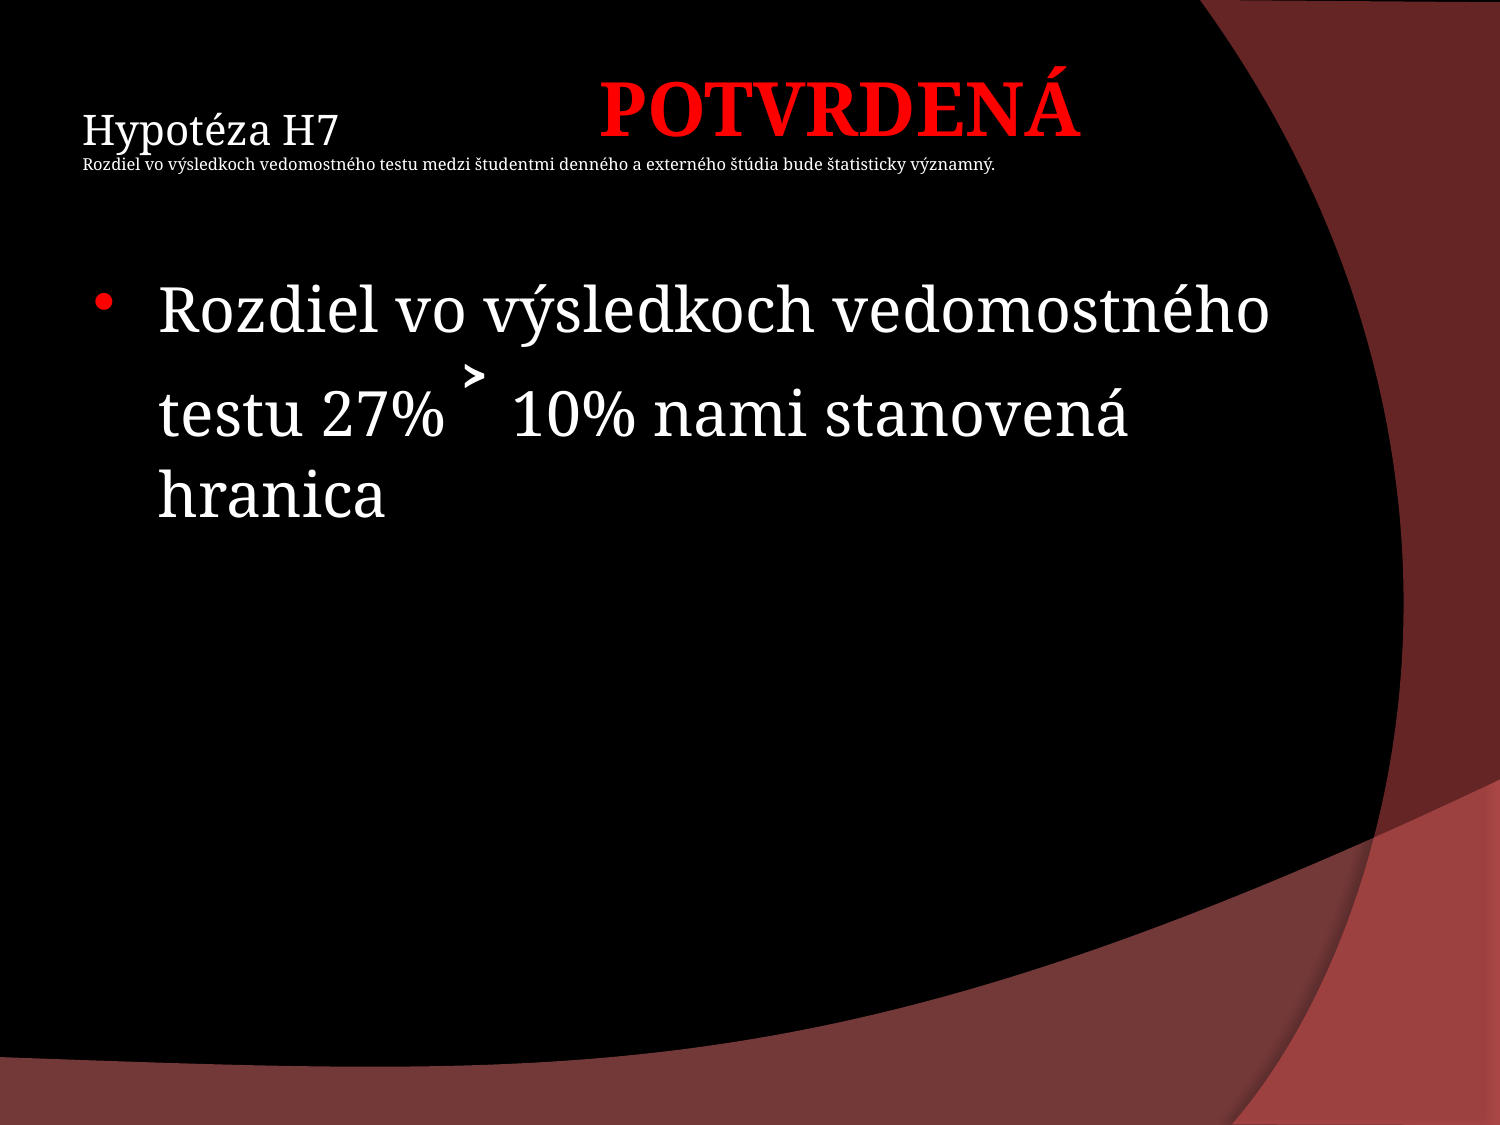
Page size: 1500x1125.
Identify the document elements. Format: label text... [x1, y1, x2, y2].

title Hypotéza H7 Rozdiel vo výsledkoch vedomostného testu medzi študentmi denného a externého štúdia bude štatisticky významný. [75, 45, 1300, 233]
list Rozdiel vo výsledkoch vedomostného testu 27% ˃ 10% nami stanovená hranica [75, 262, 1300, 1005]
text_box POTVRDENÁ [584, 54, 1164, 250]
